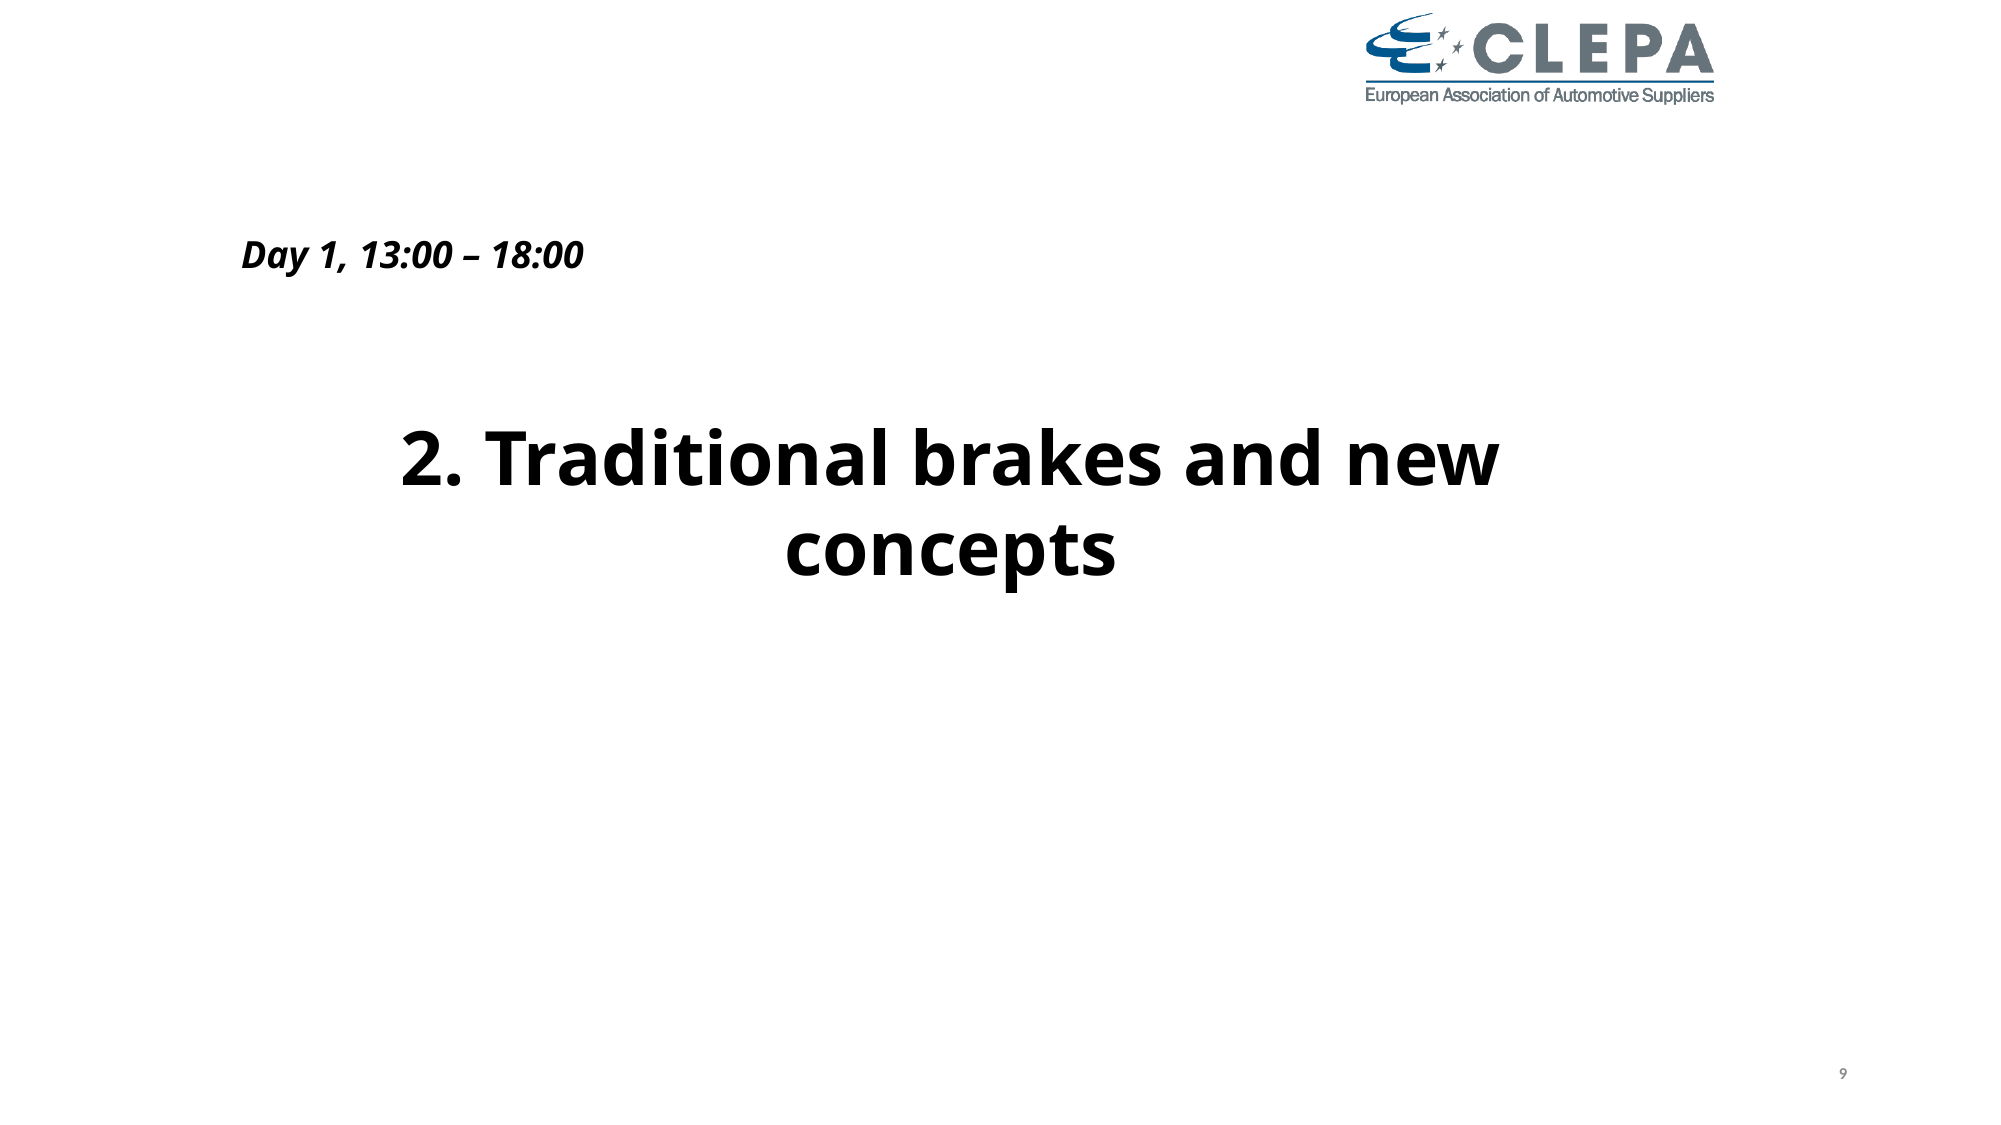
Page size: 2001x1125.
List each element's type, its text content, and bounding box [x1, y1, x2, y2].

text_box Day 1, 13:00 – 18:00 [226, 223, 1227, 284]
text_box 2. Traditional brakes and new concepts [226, 402, 1677, 598]
picture [1366, 13, 1714, 105]
slide_number 9 [1412, 1042, 1863, 1103]
